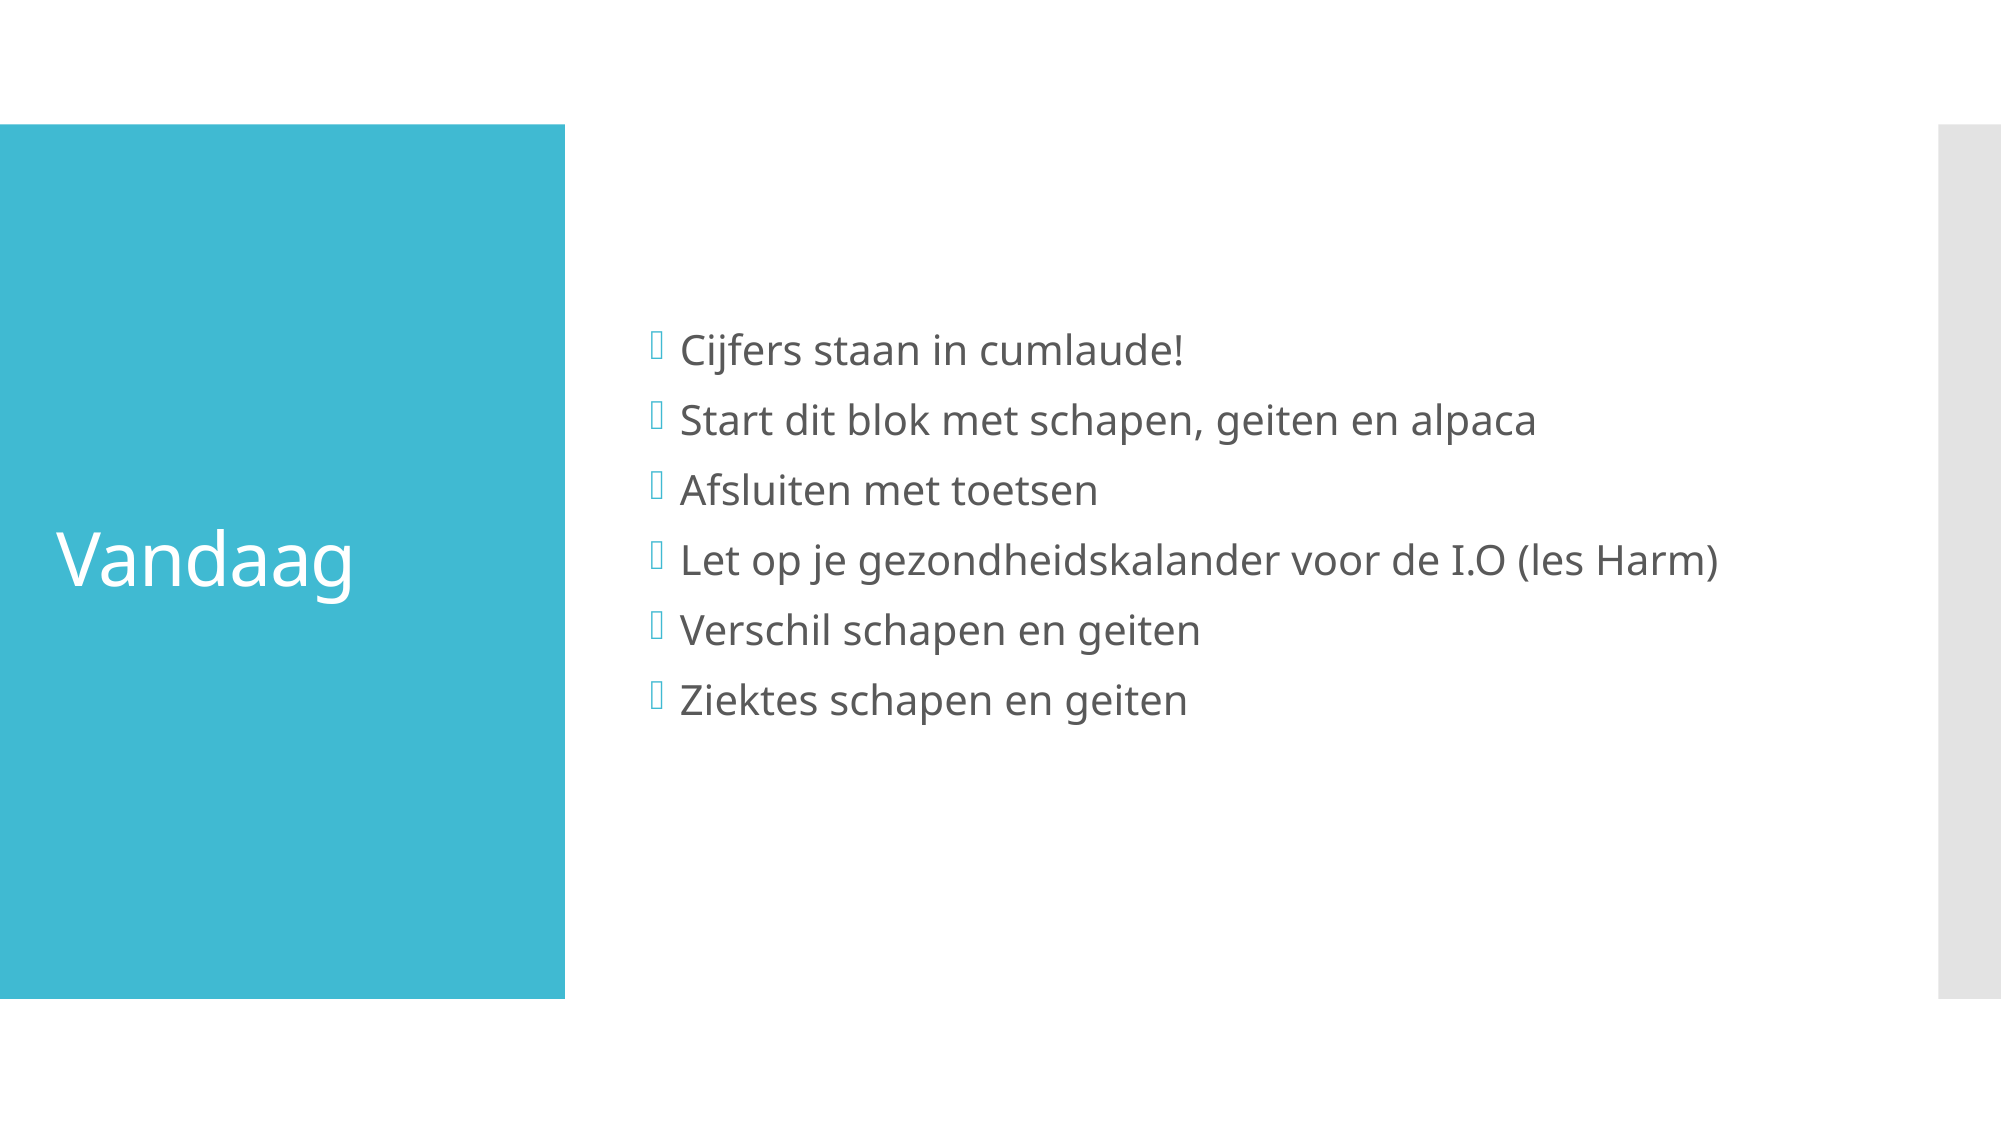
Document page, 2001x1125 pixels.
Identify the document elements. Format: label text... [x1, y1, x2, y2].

list Cijfers staan in cumlaude! Start dit blok met schapen, geiten en alpaca Afsluiten met toetsen Let op je gezondheidskalander voor de I.O (les Harm) Verschil schapen en geiten Ziektes schapen en geiten [634, 141, 1835, 982]
title Vandaag [41, 184, 525, 940]
